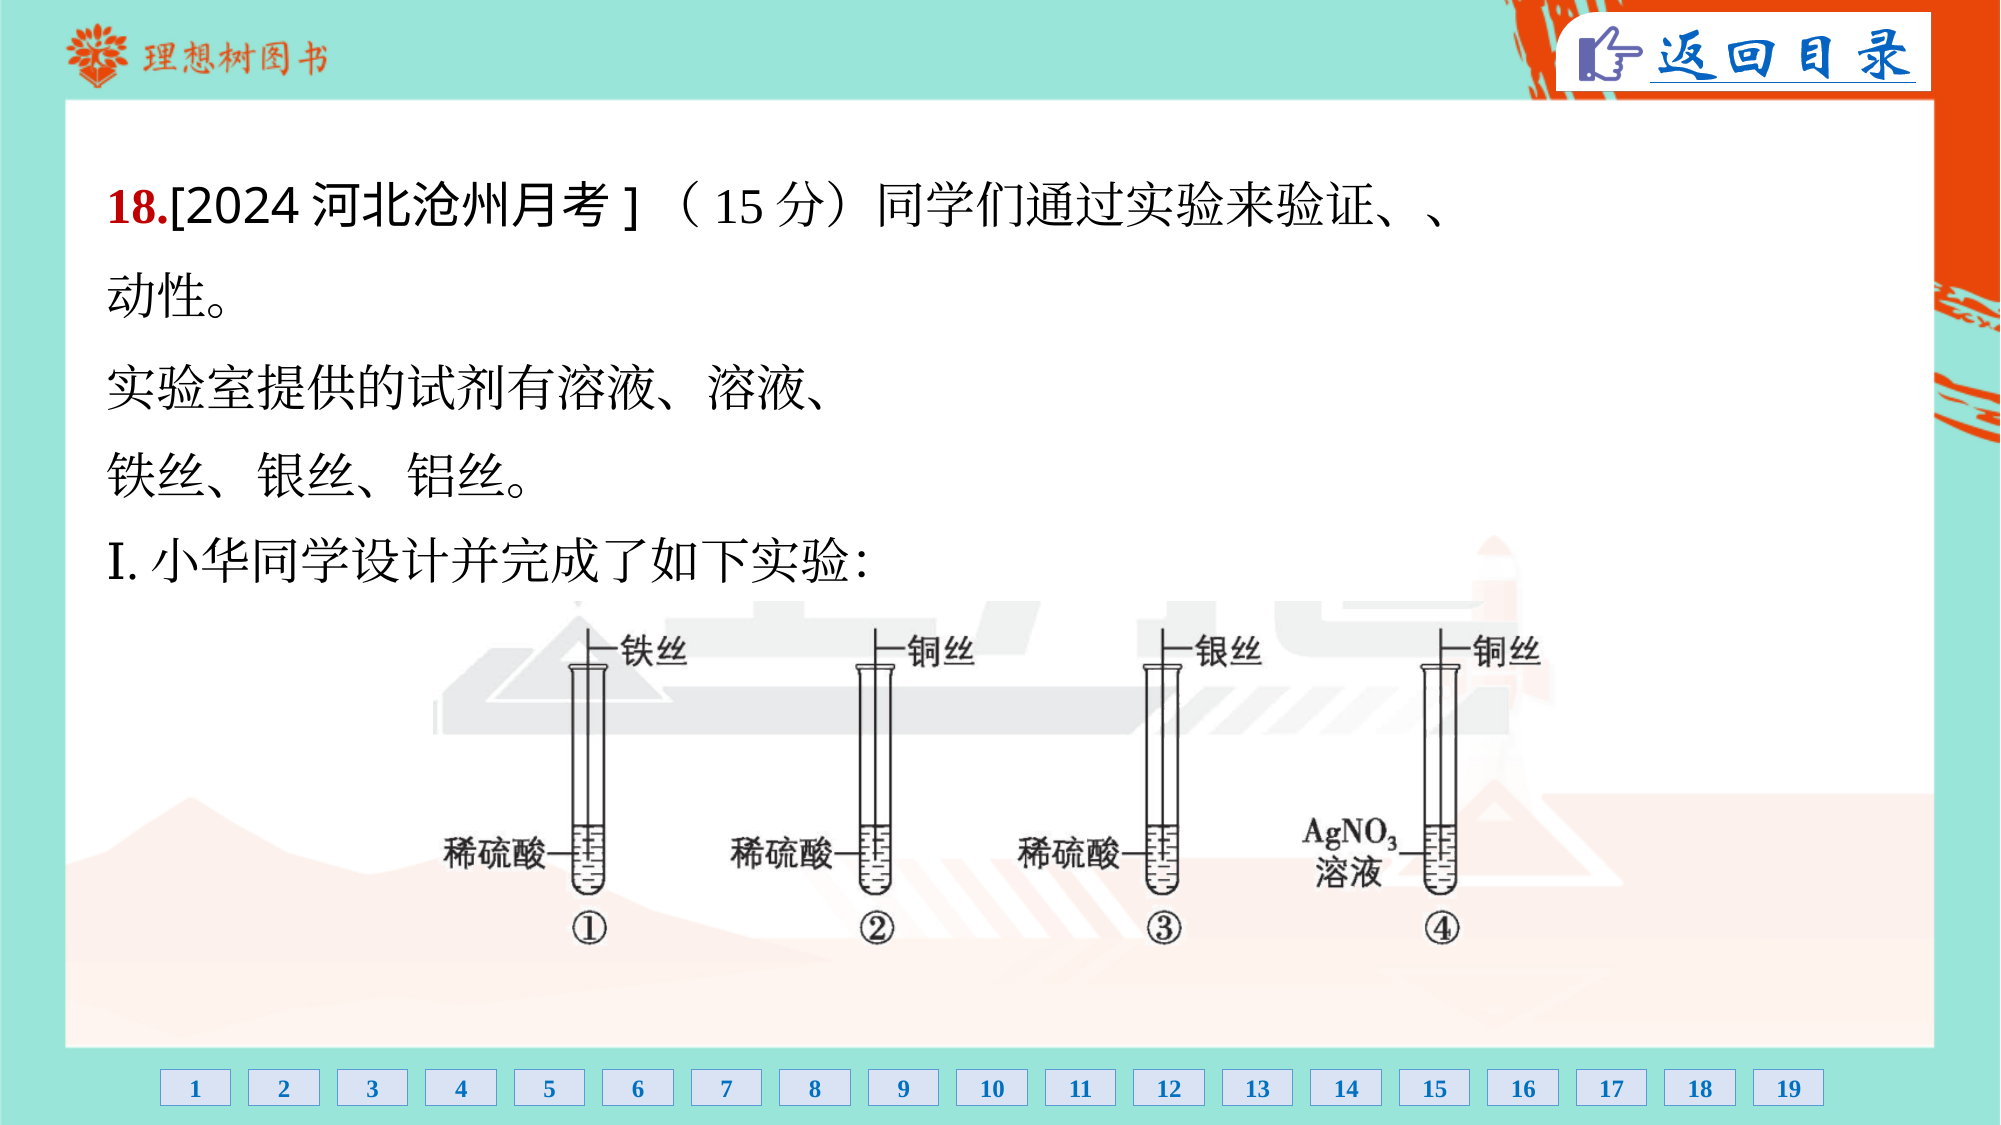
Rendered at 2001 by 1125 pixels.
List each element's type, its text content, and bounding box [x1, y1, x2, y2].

picture [0, 0, 2000, 1125]
text_box Ⅰ.小华同学设计并完成了如下实验： [106, 501, 1895, 580]
